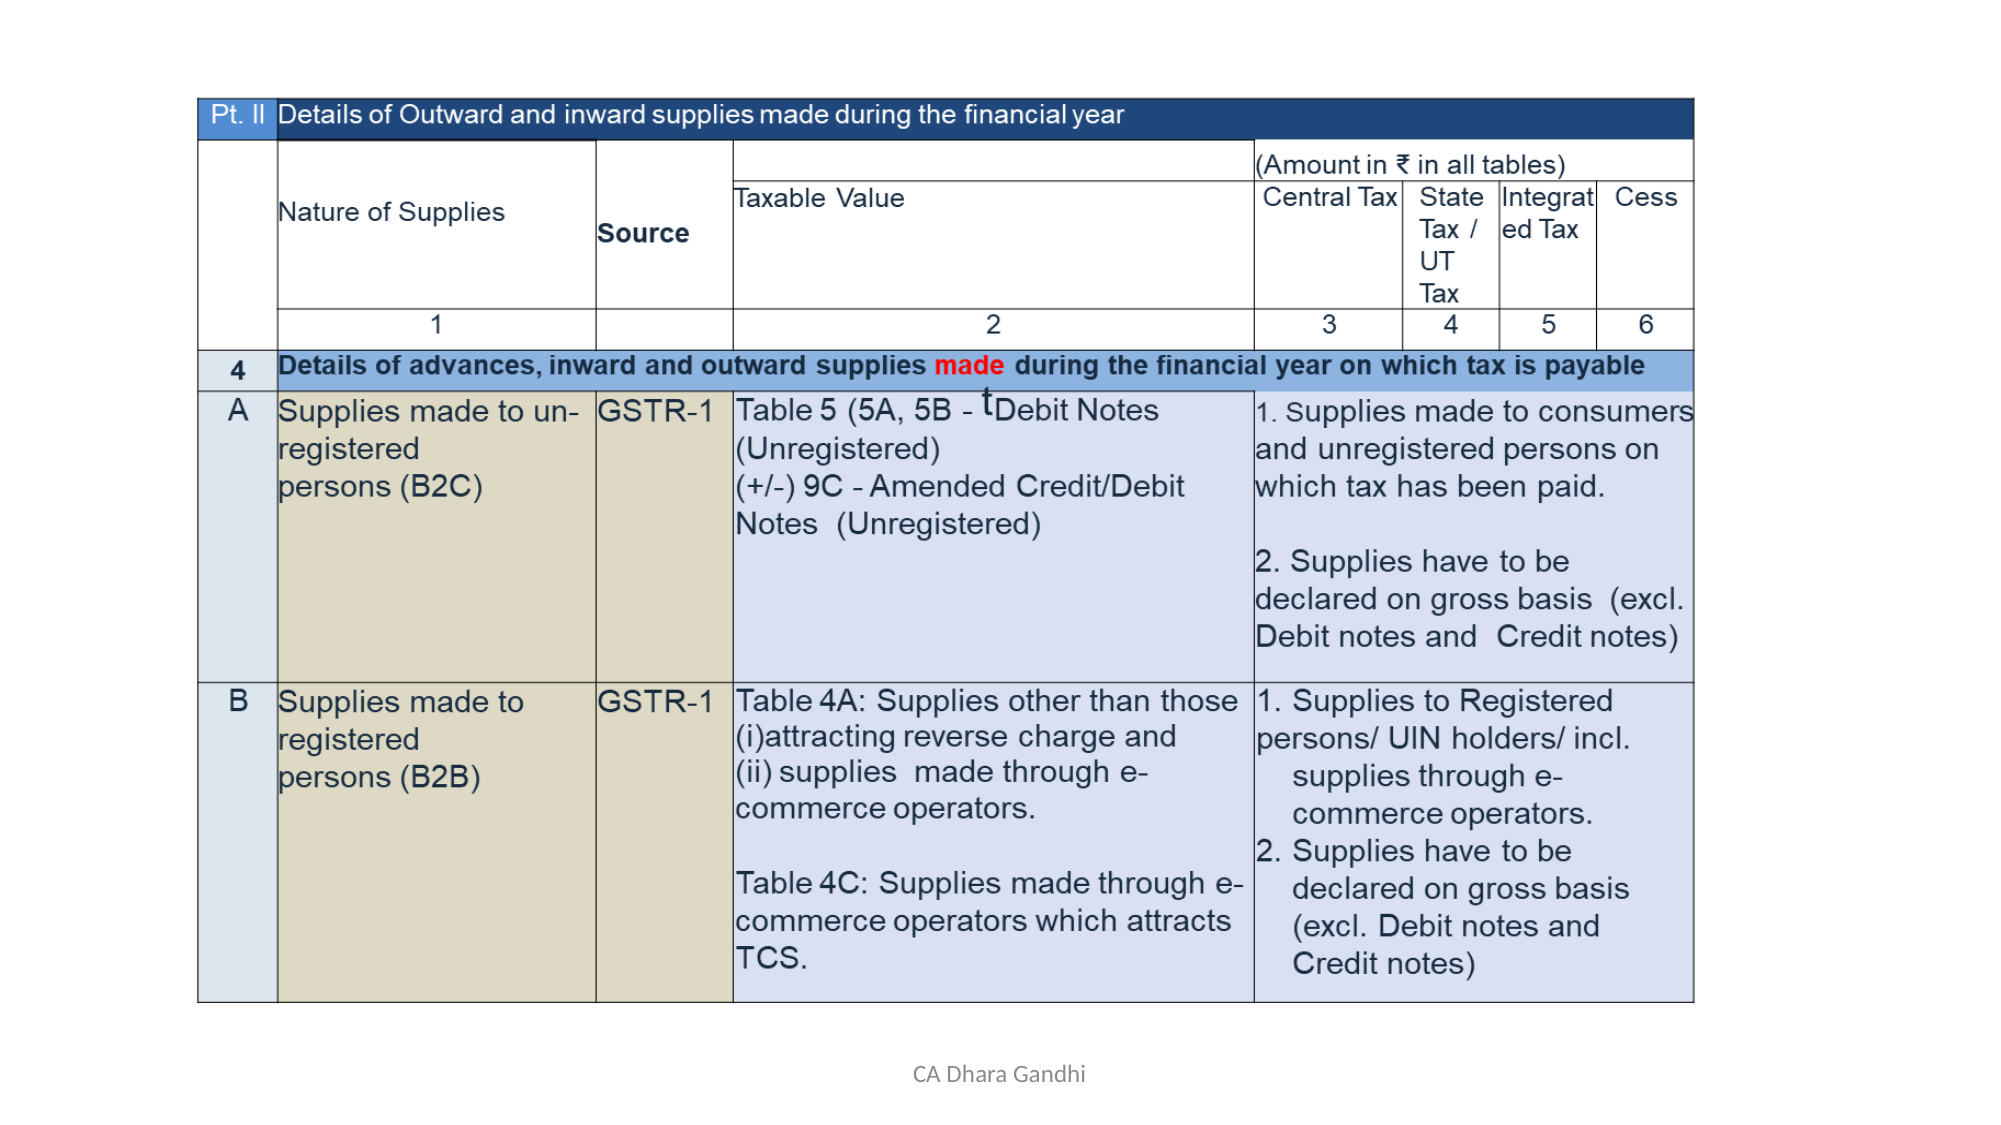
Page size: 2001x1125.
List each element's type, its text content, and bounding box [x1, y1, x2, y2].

picture [193, 88, 1720, 1004]
footer CA Dhara Gandhi [662, 1042, 1338, 1103]
